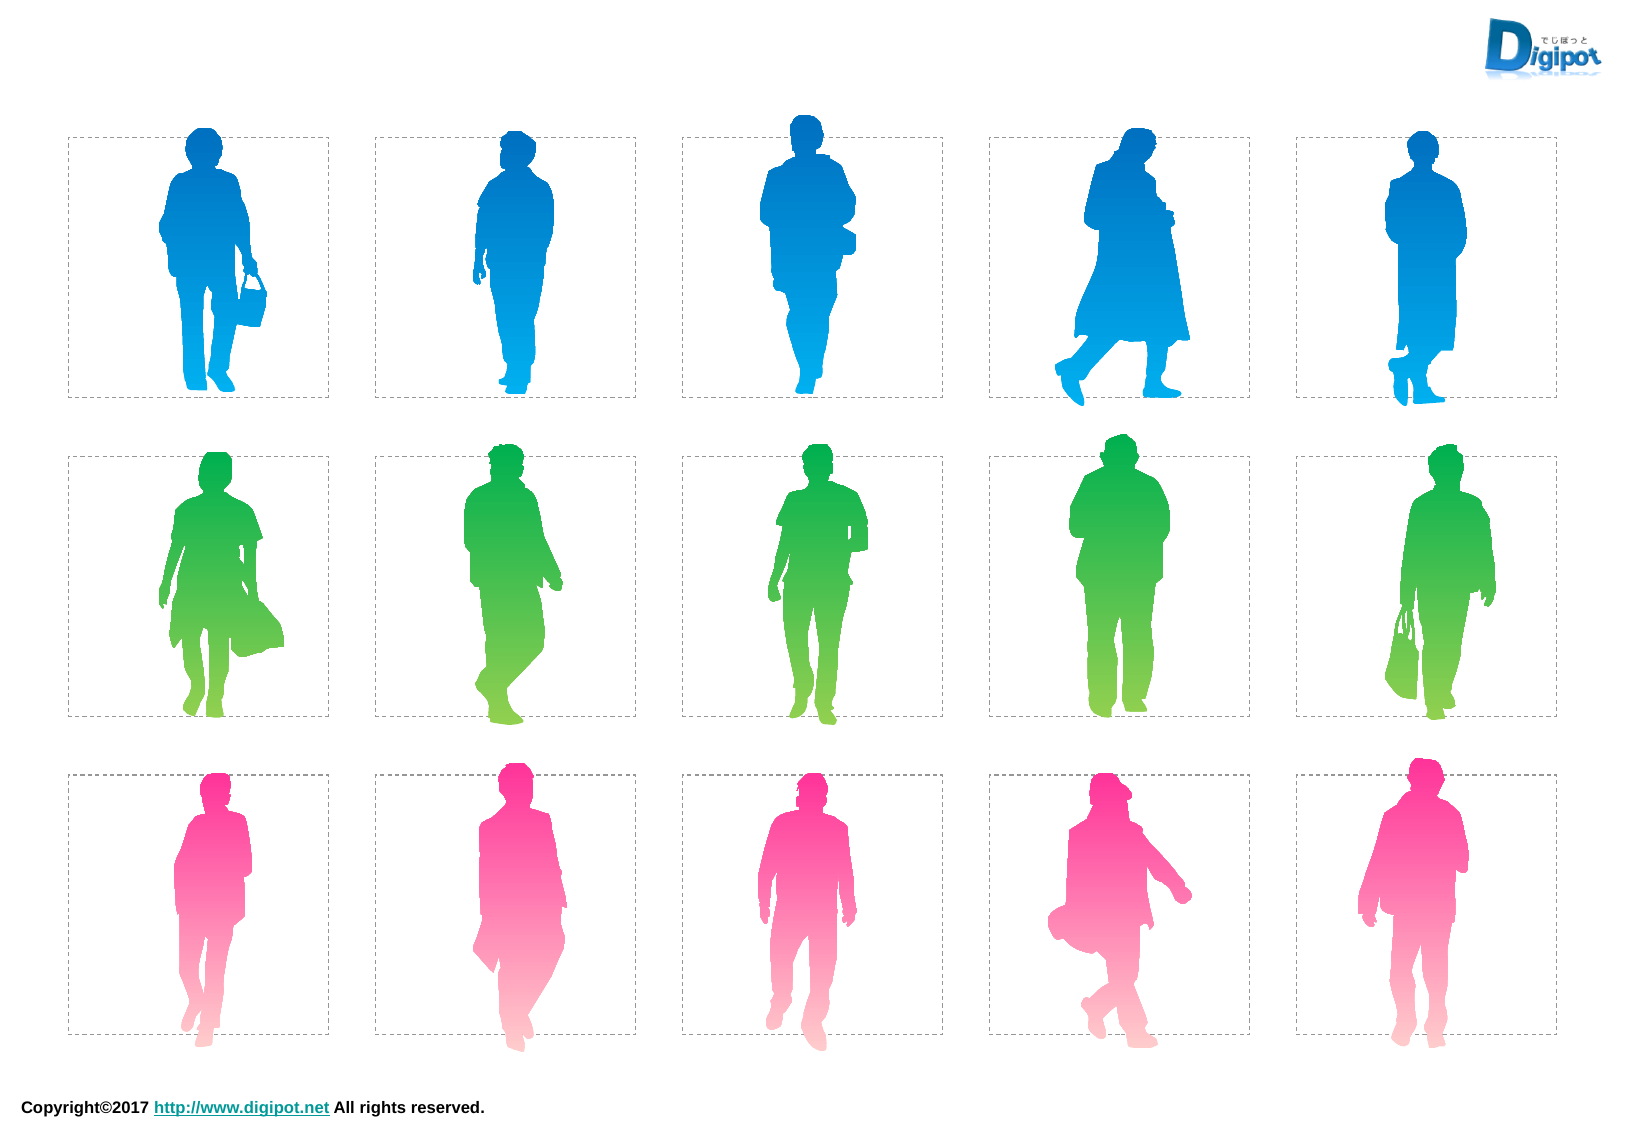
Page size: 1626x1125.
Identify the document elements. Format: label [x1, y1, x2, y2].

text_box [472, 130, 555, 395]
text_box [1054, 128, 1190, 407]
text_box [1047, 772, 1192, 1049]
picture [1485, 18, 1602, 82]
text_box [1358, 758, 1469, 1049]
text_box [1385, 444, 1497, 720]
text_box [158, 128, 268, 393]
text_box [759, 114, 857, 395]
text_box [463, 444, 564, 725]
text_box [158, 451, 285, 718]
text_box [173, 772, 253, 1047]
text_box [768, 444, 869, 725]
text_box [472, 762, 568, 1052]
text_box [757, 772, 857, 1052]
text_box [1069, 433, 1171, 718]
text_box [1385, 130, 1468, 407]
